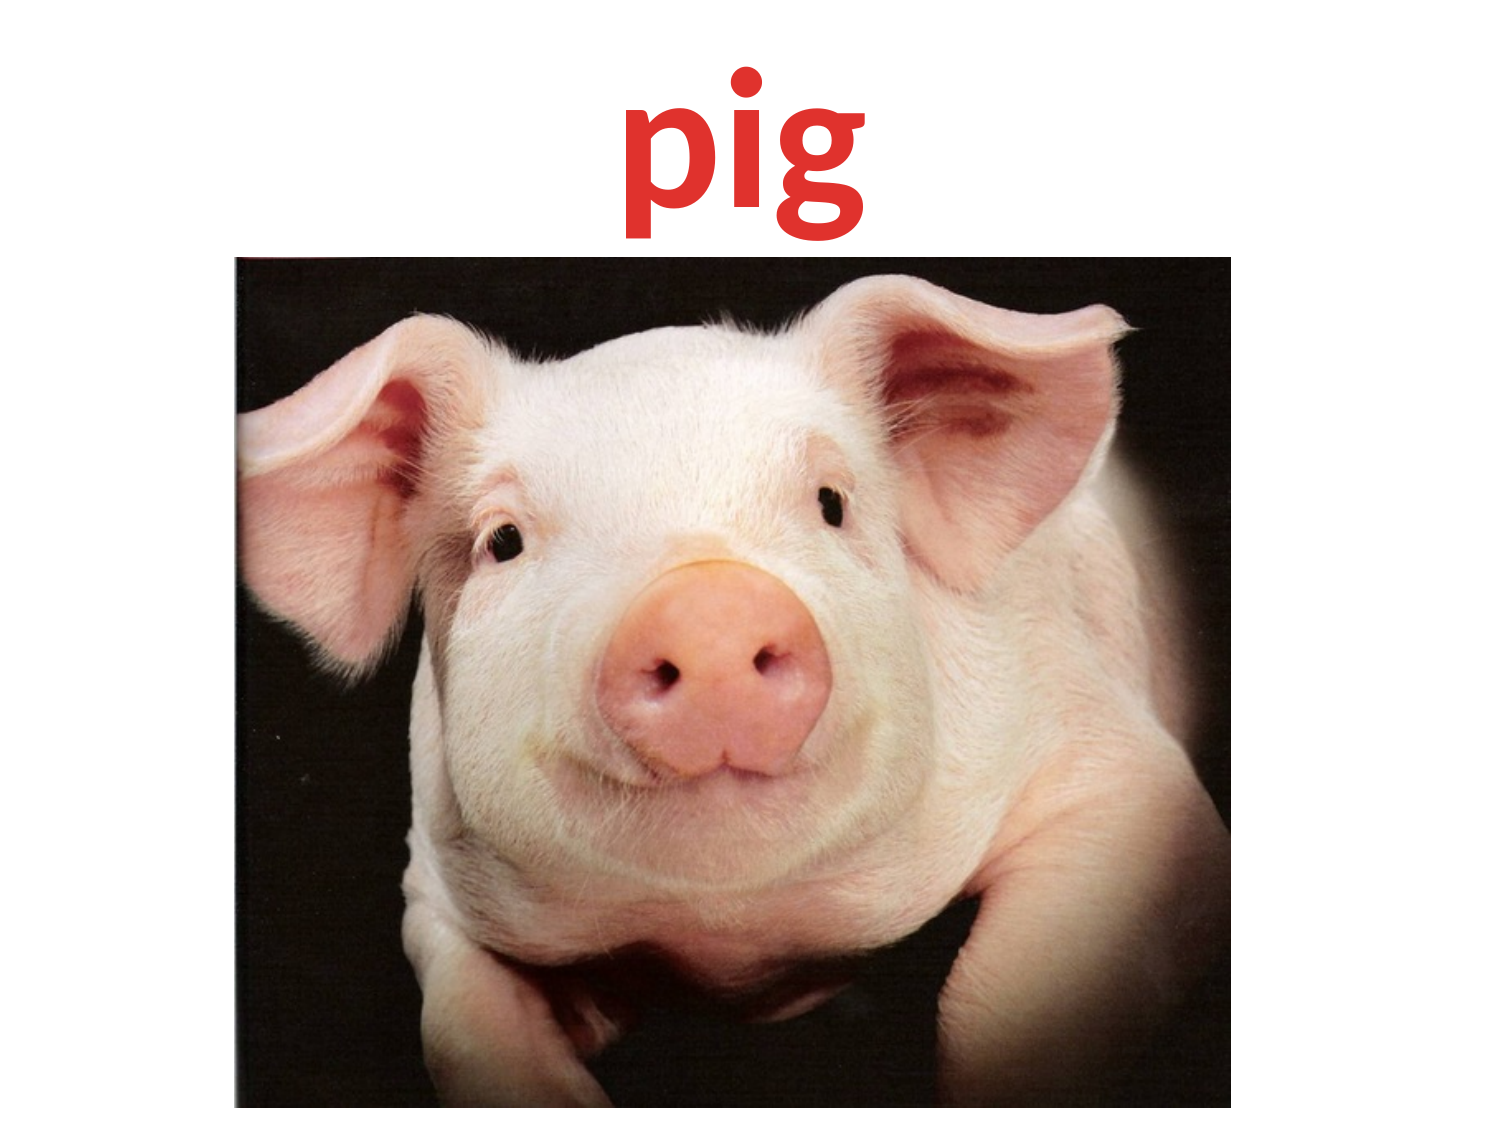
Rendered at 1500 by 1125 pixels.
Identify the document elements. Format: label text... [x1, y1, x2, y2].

text_box pig [599, 0, 883, 255]
picture [234, 257, 1231, 1108]
